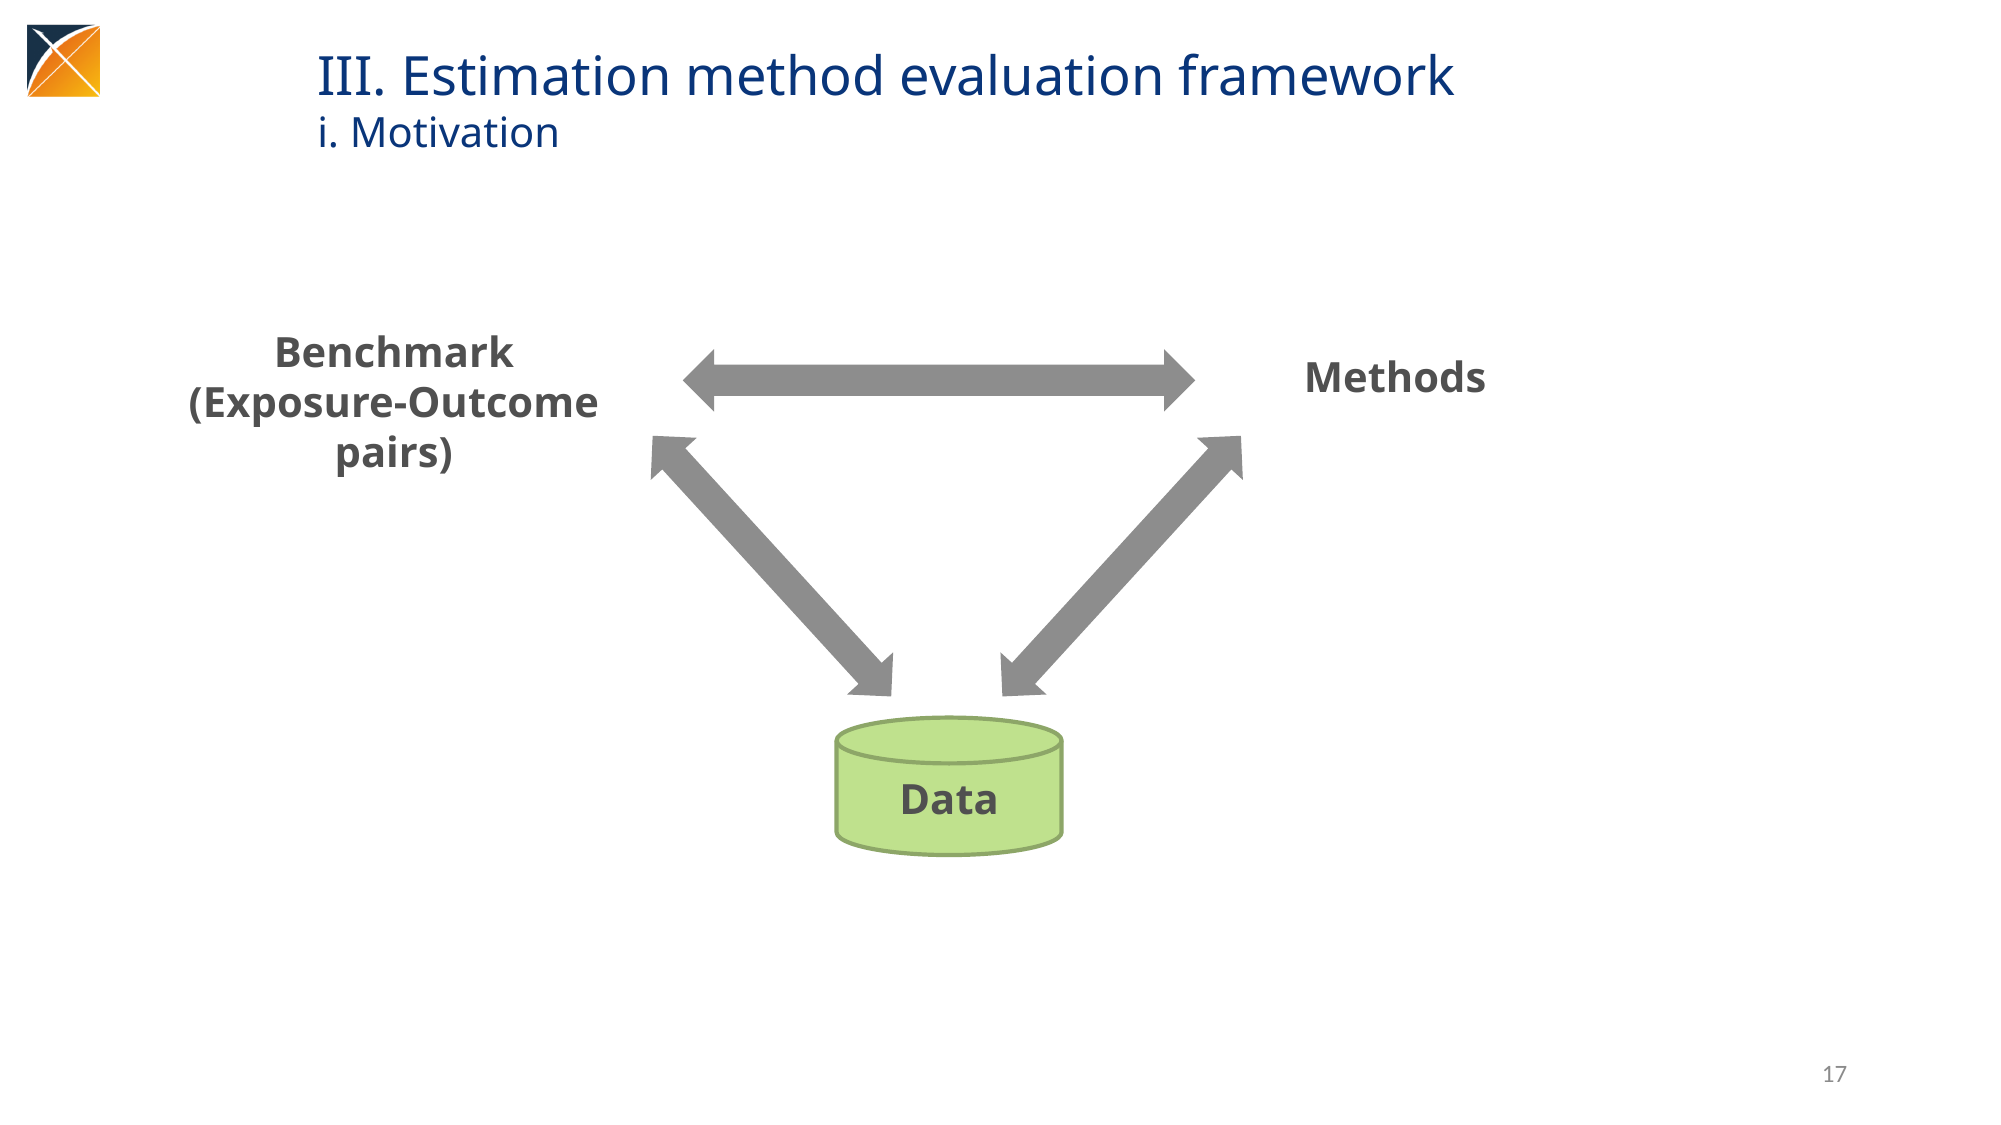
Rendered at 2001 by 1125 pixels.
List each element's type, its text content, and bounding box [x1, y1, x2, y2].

text_box [682, 349, 1196, 412]
text_box [650, 435, 894, 697]
text_box Benchmark (Exposure-Outcome pairs) [141, 318, 646, 484]
text_box [1000, 435, 1243, 697]
slide_number 17 [1412, 1042, 1863, 1103]
picture [27, 24, 100, 97]
text_box III. Estimation method evaluation framework i. Motivation [317, 41, 1683, 177]
text_box Data [836, 717, 1062, 856]
text_box Methods [1289, 343, 1502, 409]
